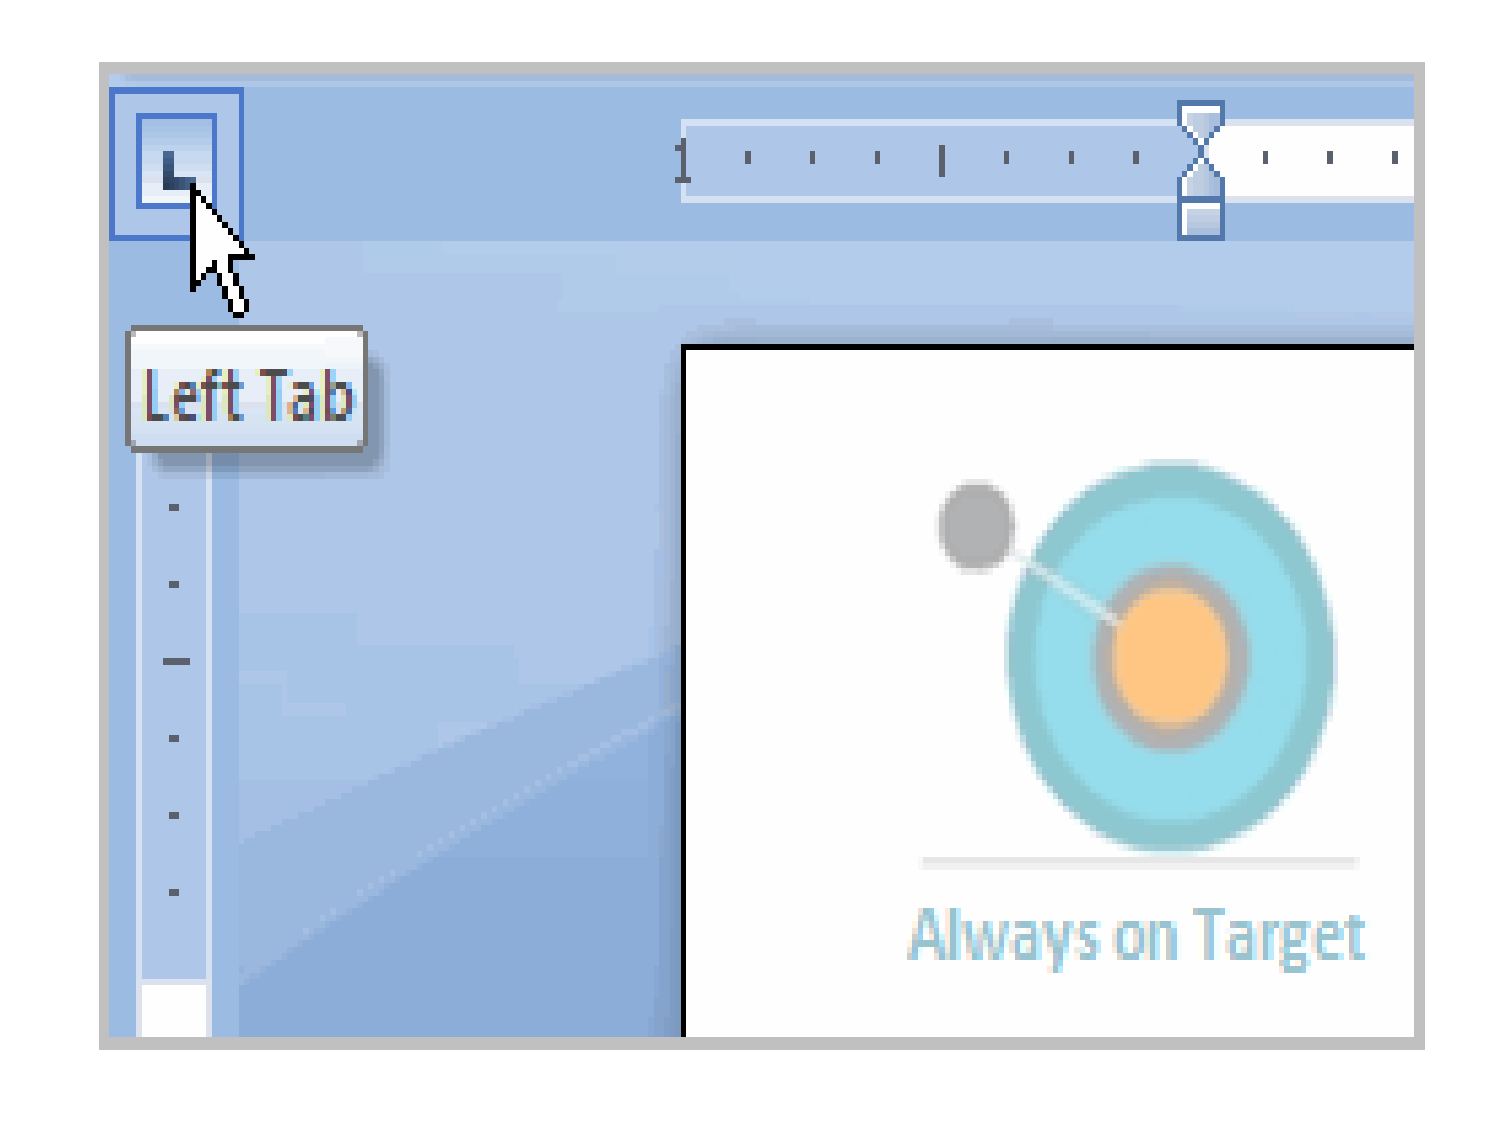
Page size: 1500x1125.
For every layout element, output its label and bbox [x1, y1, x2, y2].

list [99, 62, 1426, 1051]
